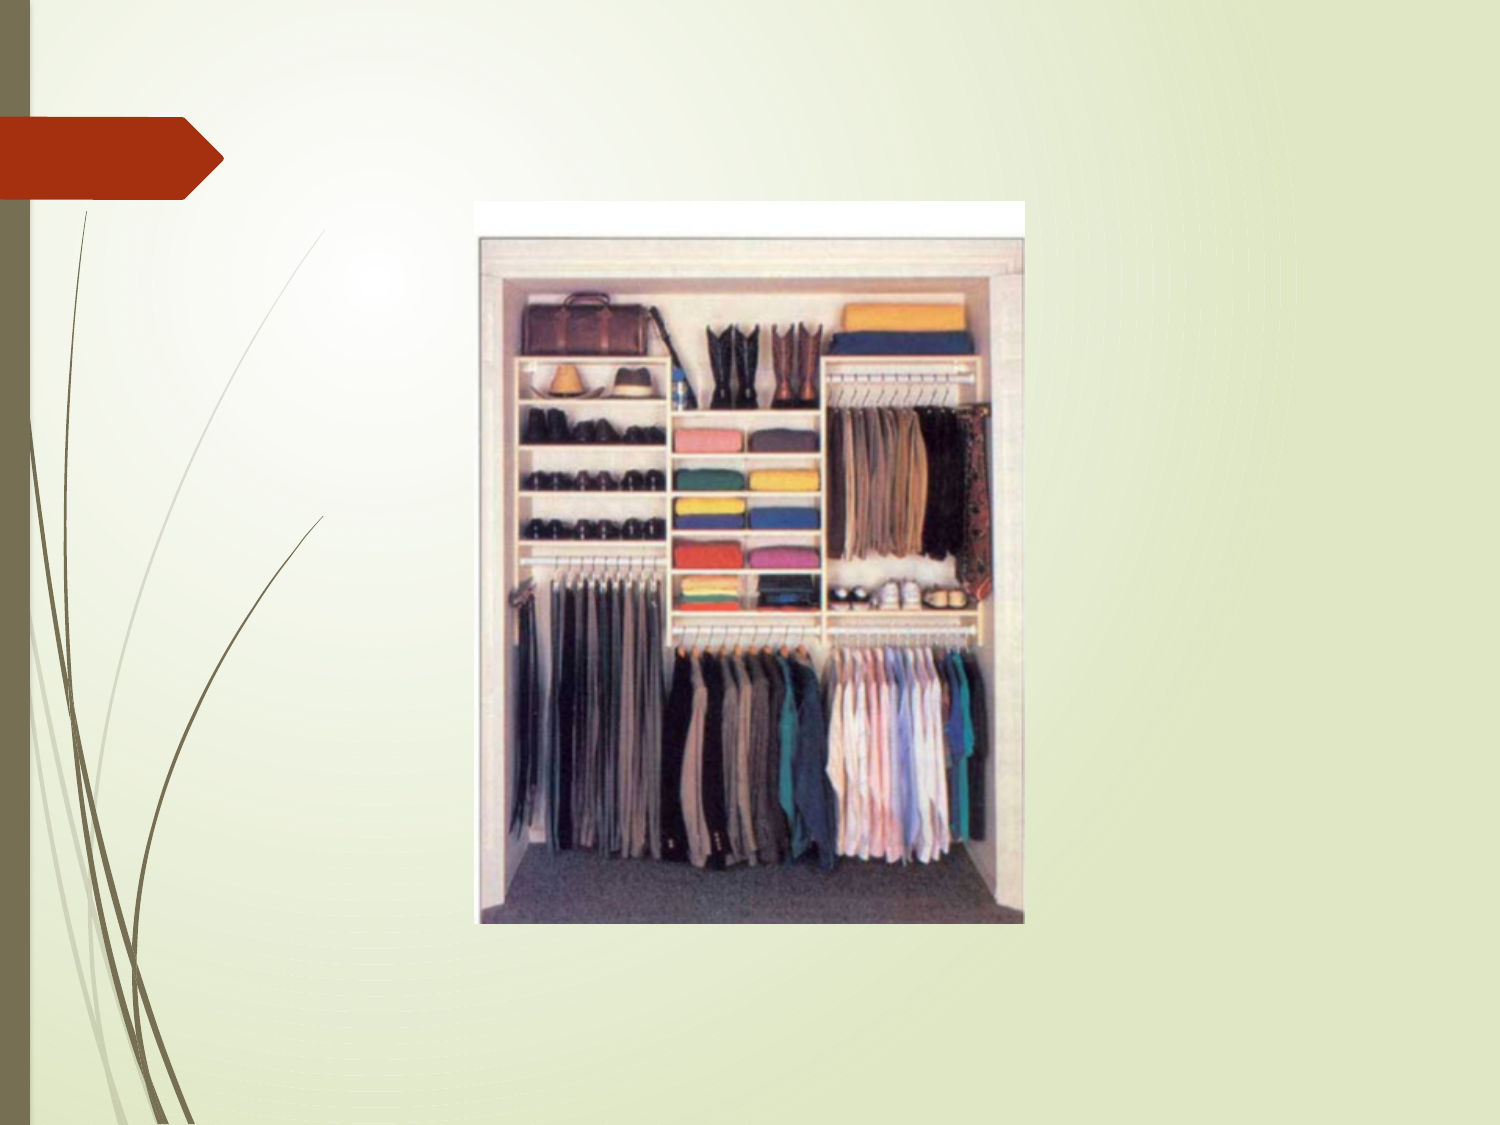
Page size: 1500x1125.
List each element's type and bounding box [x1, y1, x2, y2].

picture [474, 201, 1026, 924]
